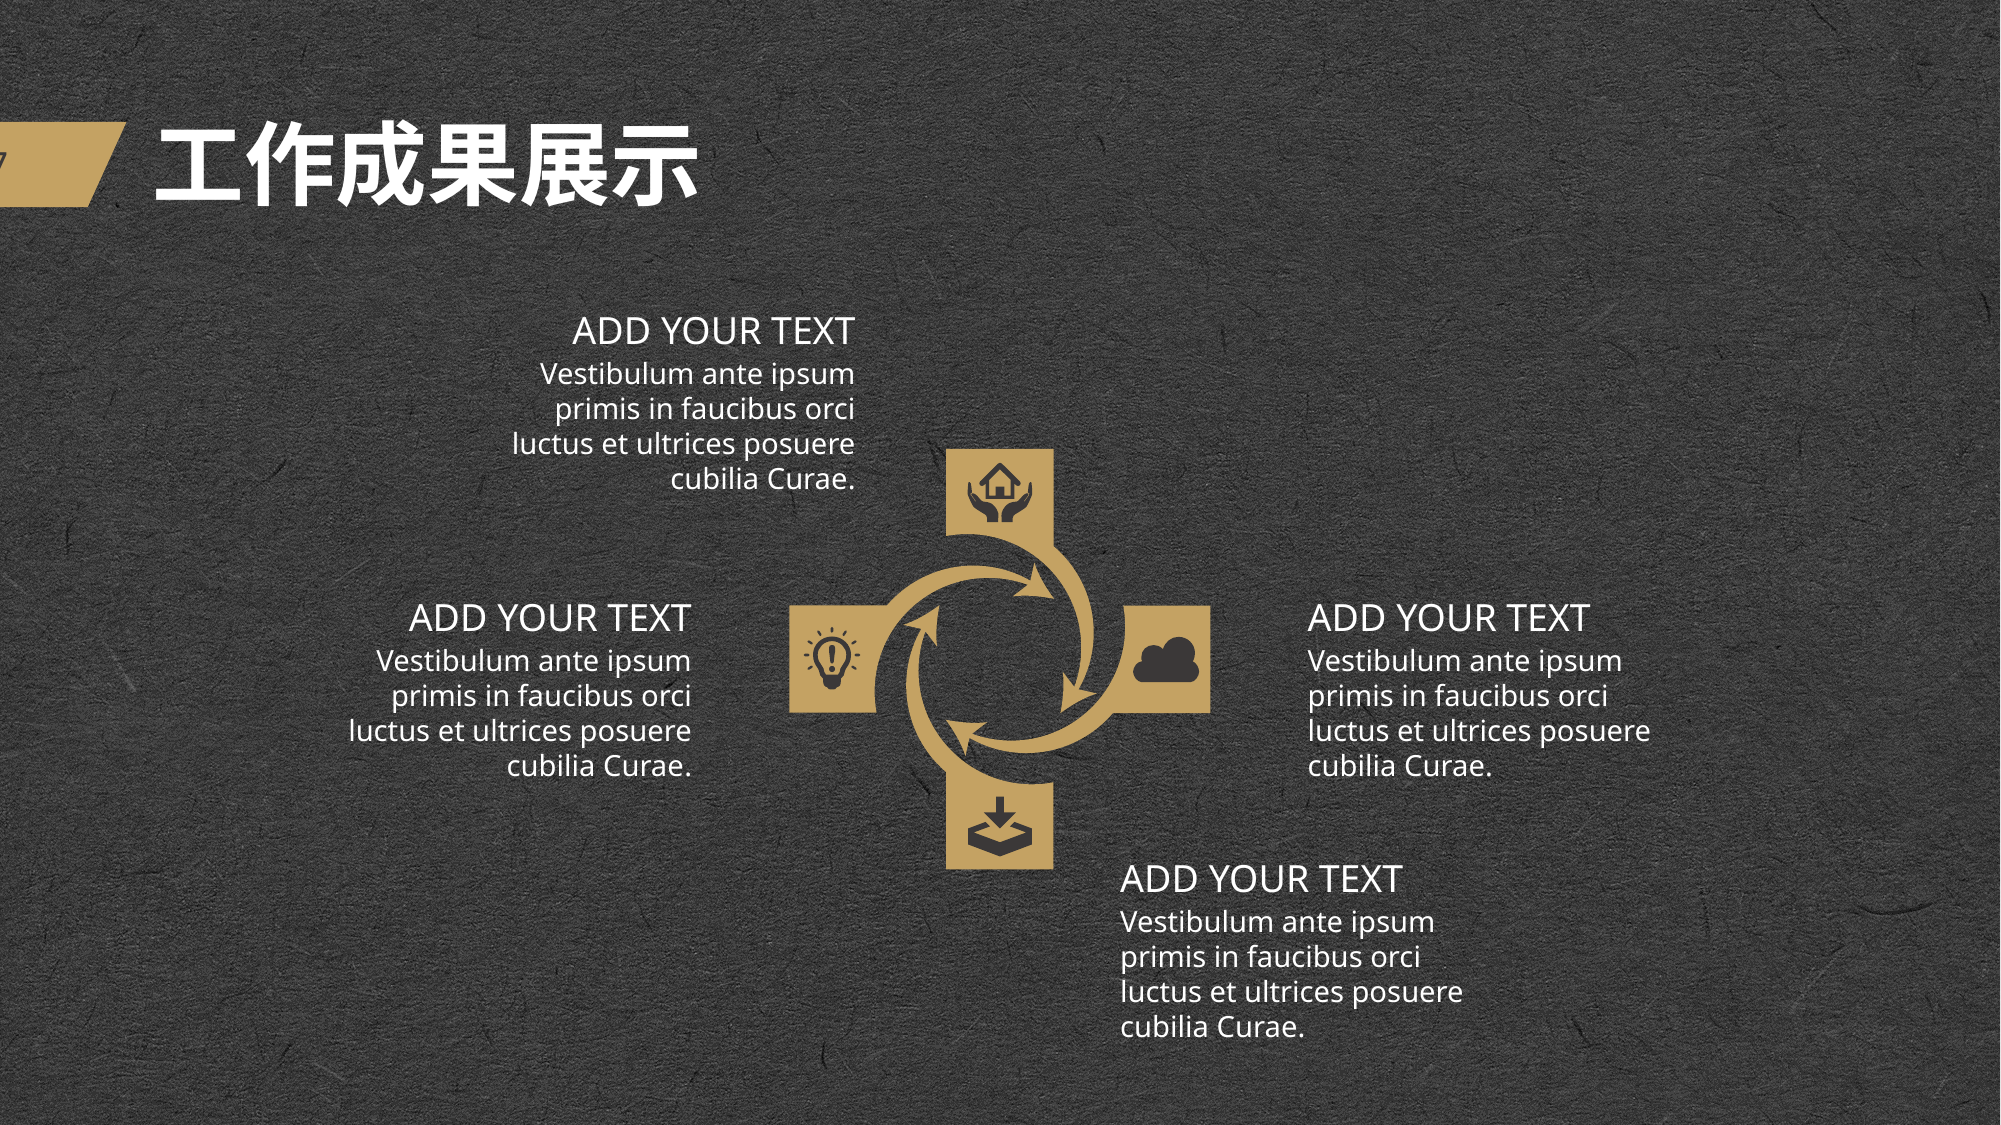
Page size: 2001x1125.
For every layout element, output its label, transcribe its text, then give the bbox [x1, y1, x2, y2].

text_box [789, 448, 1211, 870]
text_box Vestibulum ante ipsum primis in faucibus orci luctus et ultrices posuere cubilia Curae. [468, 348, 871, 503]
text_box ADD YOUR TEXT [368, 586, 707, 647]
picture [0, 0, 2001, 1125]
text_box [967, 462, 1033, 523]
text_box ADD YOUR TEXT [531, 299, 871, 360]
text_box ADD YOUR TEXT [1292, 586, 1632, 647]
text_box Vestibulum ante ipsum primis in faucibus orci luctus et ultrices posuere cubilia Curae. [1105, 896, 1508, 1051]
text_box ADD YOUR TEXT [1105, 847, 1444, 908]
text_box Vestibulum ante ipsum primis in faucibus orci luctus et ultrices posuere cubilia Curae. [304, 635, 707, 790]
text_box Vestibulum ante ipsum primis in faucibus orci luctus et ultrices posuere cubilia Curae. [1292, 635, 1696, 790]
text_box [803, 626, 861, 690]
title 工作成果展示 [137, 59, 1863, 278]
